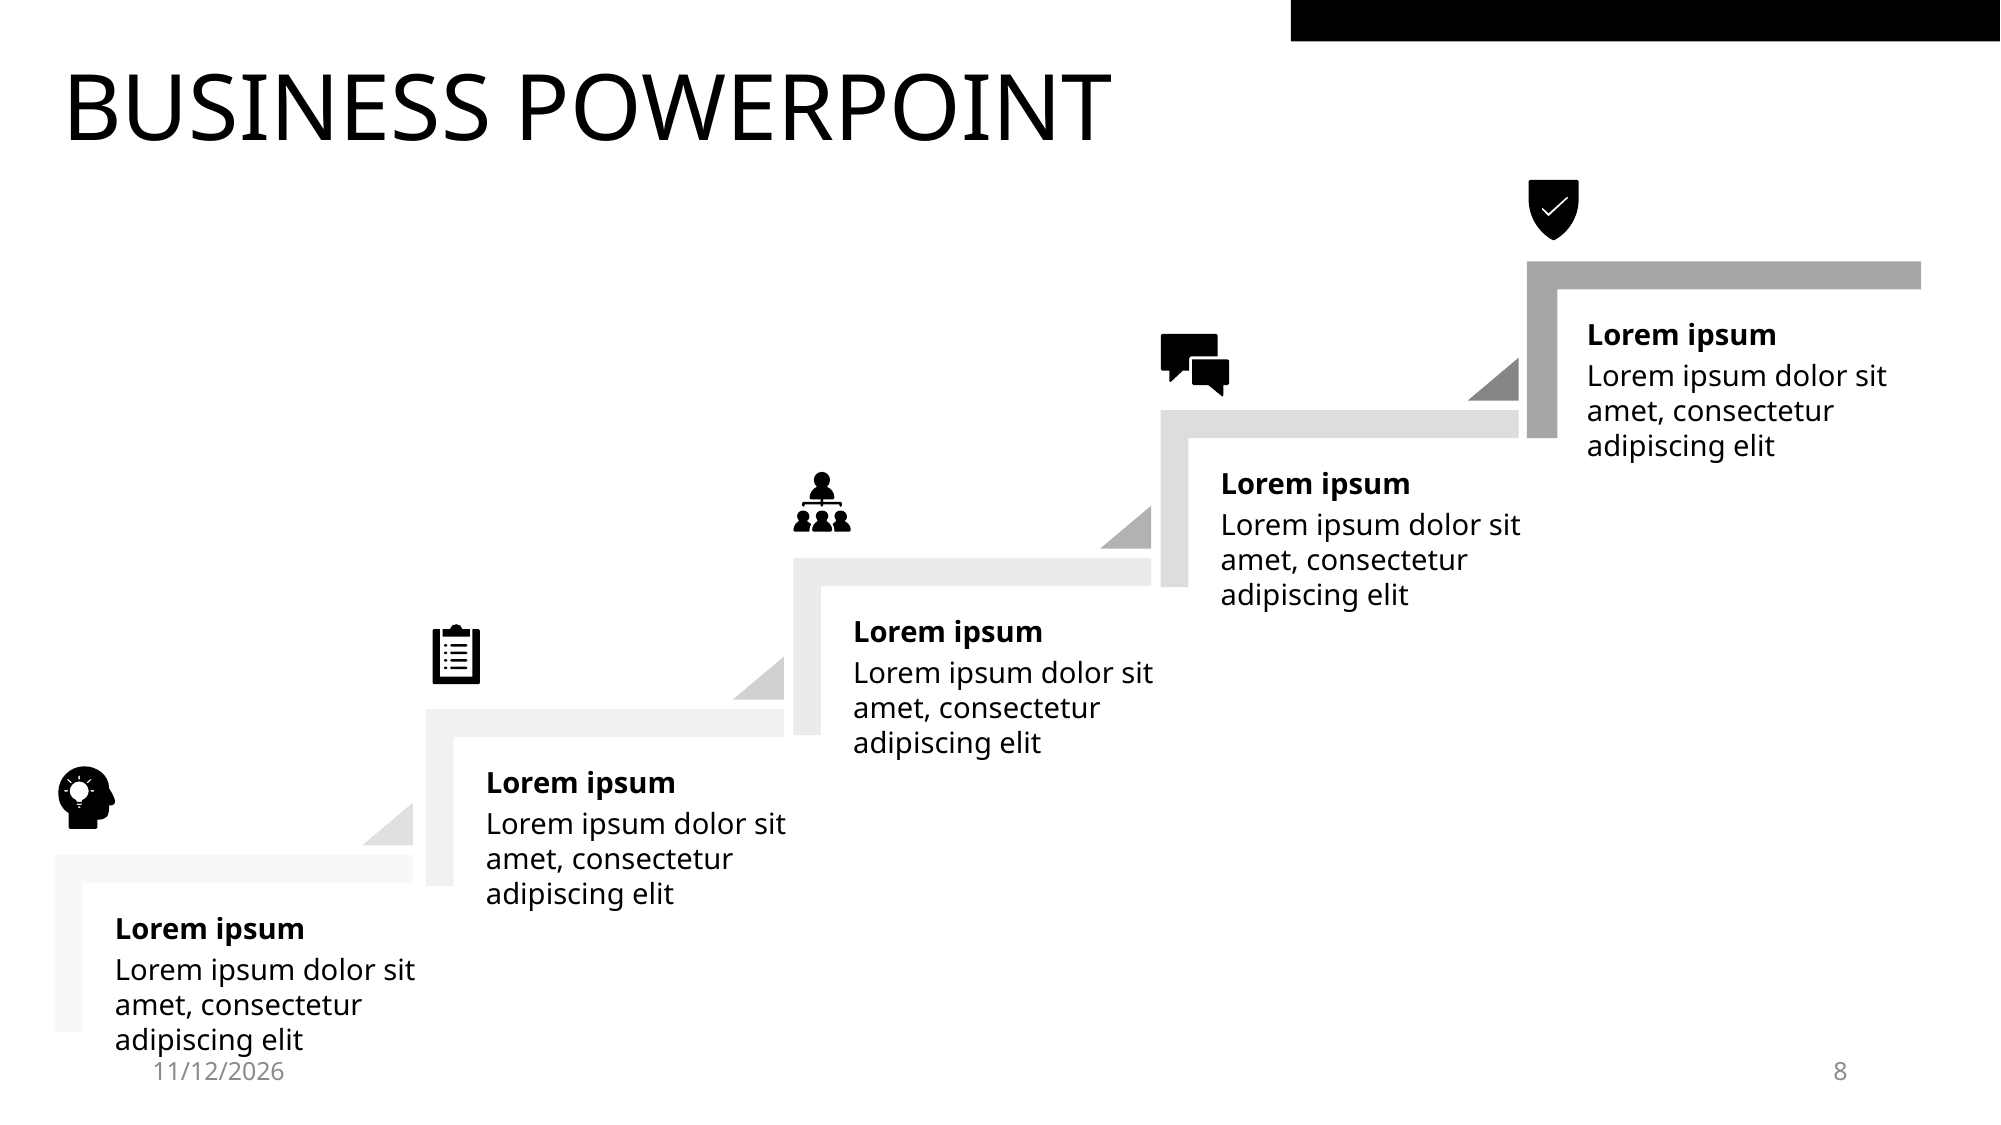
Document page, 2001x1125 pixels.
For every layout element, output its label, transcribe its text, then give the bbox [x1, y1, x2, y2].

text_box Lorem ipsum [1586, 316, 1945, 352]
text_box [1097, 503, 1153, 550]
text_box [1160, 333, 1230, 397]
text_box Lorem ipsum [1220, 465, 1579, 501]
text_box Lorem ipsum dolor sit amet, consectetur adipiscing elit [1220, 506, 1567, 612]
text_box Lorem ipsum [853, 613, 1212, 649]
text_box Lorem ipsum dolor sit amet, consectetur adipiscing elit [485, 805, 832, 911]
text_box [792, 557, 1152, 736]
text_box [58, 766, 115, 829]
text_box [54, 854, 414, 1033]
text_box [730, 654, 785, 701]
text_box [359, 800, 415, 847]
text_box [793, 471, 851, 532]
text_box Lorem ipsum [114, 910, 473, 946]
text_box [1290, 0, 2000, 42]
text_box [1528, 179, 1579, 241]
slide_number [137, 1042, 588, 1103]
text_box [1464, 355, 1520, 402]
text_box Lorem ipsum [485, 764, 844, 800]
text_box [1526, 260, 1922, 439]
slide_number 8 [1412, 1042, 1863, 1103]
text_box BUSINESS POWERPOINT [47, 41, 1953, 167]
text_box [1160, 409, 1520, 588]
text_box Lorem ipsum dolor sit amet, consectetur adipiscing elit [1586, 357, 1933, 463]
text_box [432, 624, 480, 685]
text_box Lorem ipsum dolor sit amet, consectetur adipiscing elit [853, 654, 1200, 760]
text_box Lorem ipsum dolor sit amet, consectetur adipiscing elit [114, 951, 461, 1057]
text_box [425, 708, 785, 887]
